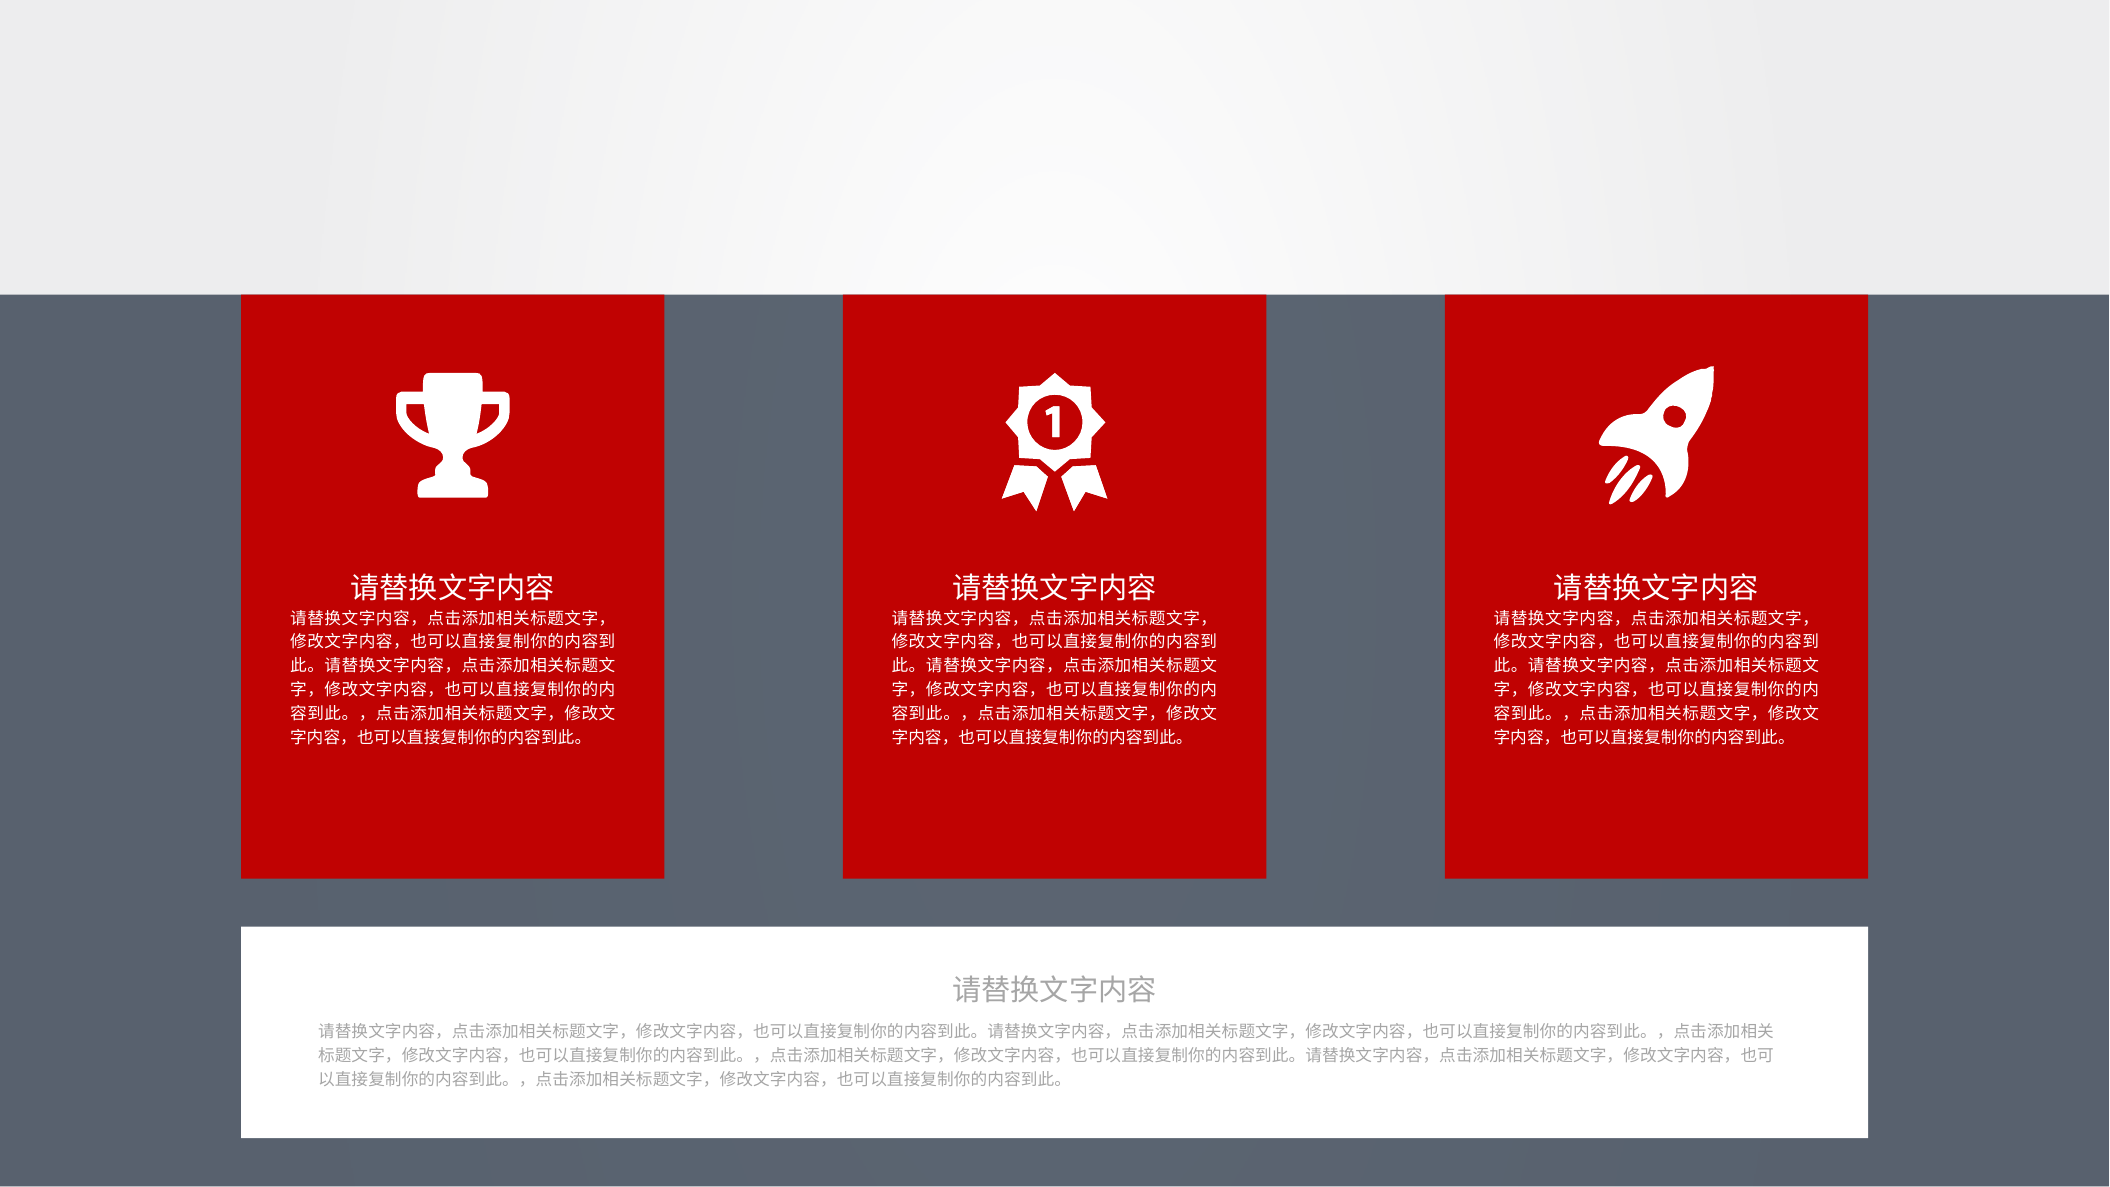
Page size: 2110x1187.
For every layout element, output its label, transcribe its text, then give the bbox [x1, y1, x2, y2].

text_box 请替换文字内容 [1539, 555, 1774, 612]
text_box 请替换文字内容，点击添加相关标题文字，修改文字内容，也可以直接复制你的内容到此。请替换文字内容，点击添加相关标题文字，修改文字内容，也可以直接复制你的内容到此。，点击添加相关标题文字，修改文字内容，也可以直接复制你的内容到此。 [1478, 596, 1835, 755]
text_box [396, 372, 510, 498]
text_box 请替换文字内容，点击添加相关标题文字，修改文字内容，也可以直接复制你的内容到此。请替换文字内容，点击添加相关标题文字，修改文字内容，也可以直接复制你的内容到此。，点击添加相关标题文字，修改文字内容，也可以直接复制你的内容到此。，点击添加相关标题文字，修改文字内容，也可以直接复制你的内容到此。请替换文字内容，点击添加相关标题文字，修改文字内容，也可以直接复制你的内容到此。，点击添加相关标题文字，修改文字内容，也可以直接复制你的内容到此。 [303, 1009, 1806, 1097]
text_box [240, 926, 1869, 1139]
text_box [1444, 294, 1869, 880]
text_box [1598, 366, 1715, 498]
text_box [1608, 464, 1641, 505]
text_box 请替换文字内容 [937, 957, 1172, 1009]
text_box [0, 294, 2110, 1187]
picture [0, 0, 2110, 294]
text_box [842, 294, 1267, 880]
text_box 请替换文字内容 [335, 555, 571, 612]
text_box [1001, 372, 1108, 512]
text_box 请替换文字内容，点击添加相关标题文字，修改文字内容，也可以直接复制你的内容到此。请替换文字内容，点击添加相关标题文字，修改文字内容，也可以直接复制你的内容到此。，点击添加相关标题文字，修改文字内容，也可以直接复制你的内容到此。 [275, 596, 631, 755]
text_box 请替换文字内容 [937, 555, 1172, 596]
text_box [1629, 474, 1653, 503]
text_box 请替换文字内容，点击添加相关标题文字，修改文字内容，也可以直接复制你的内容到此。请替换文字内容，点击添加相关标题文字，修改文字内容，也可以直接复制你的内容到此。，点击添加相关标题文字，修改文字内容，也可以直接复制你的内容到此。 [876, 596, 1233, 755]
text_box [240, 294, 665, 880]
